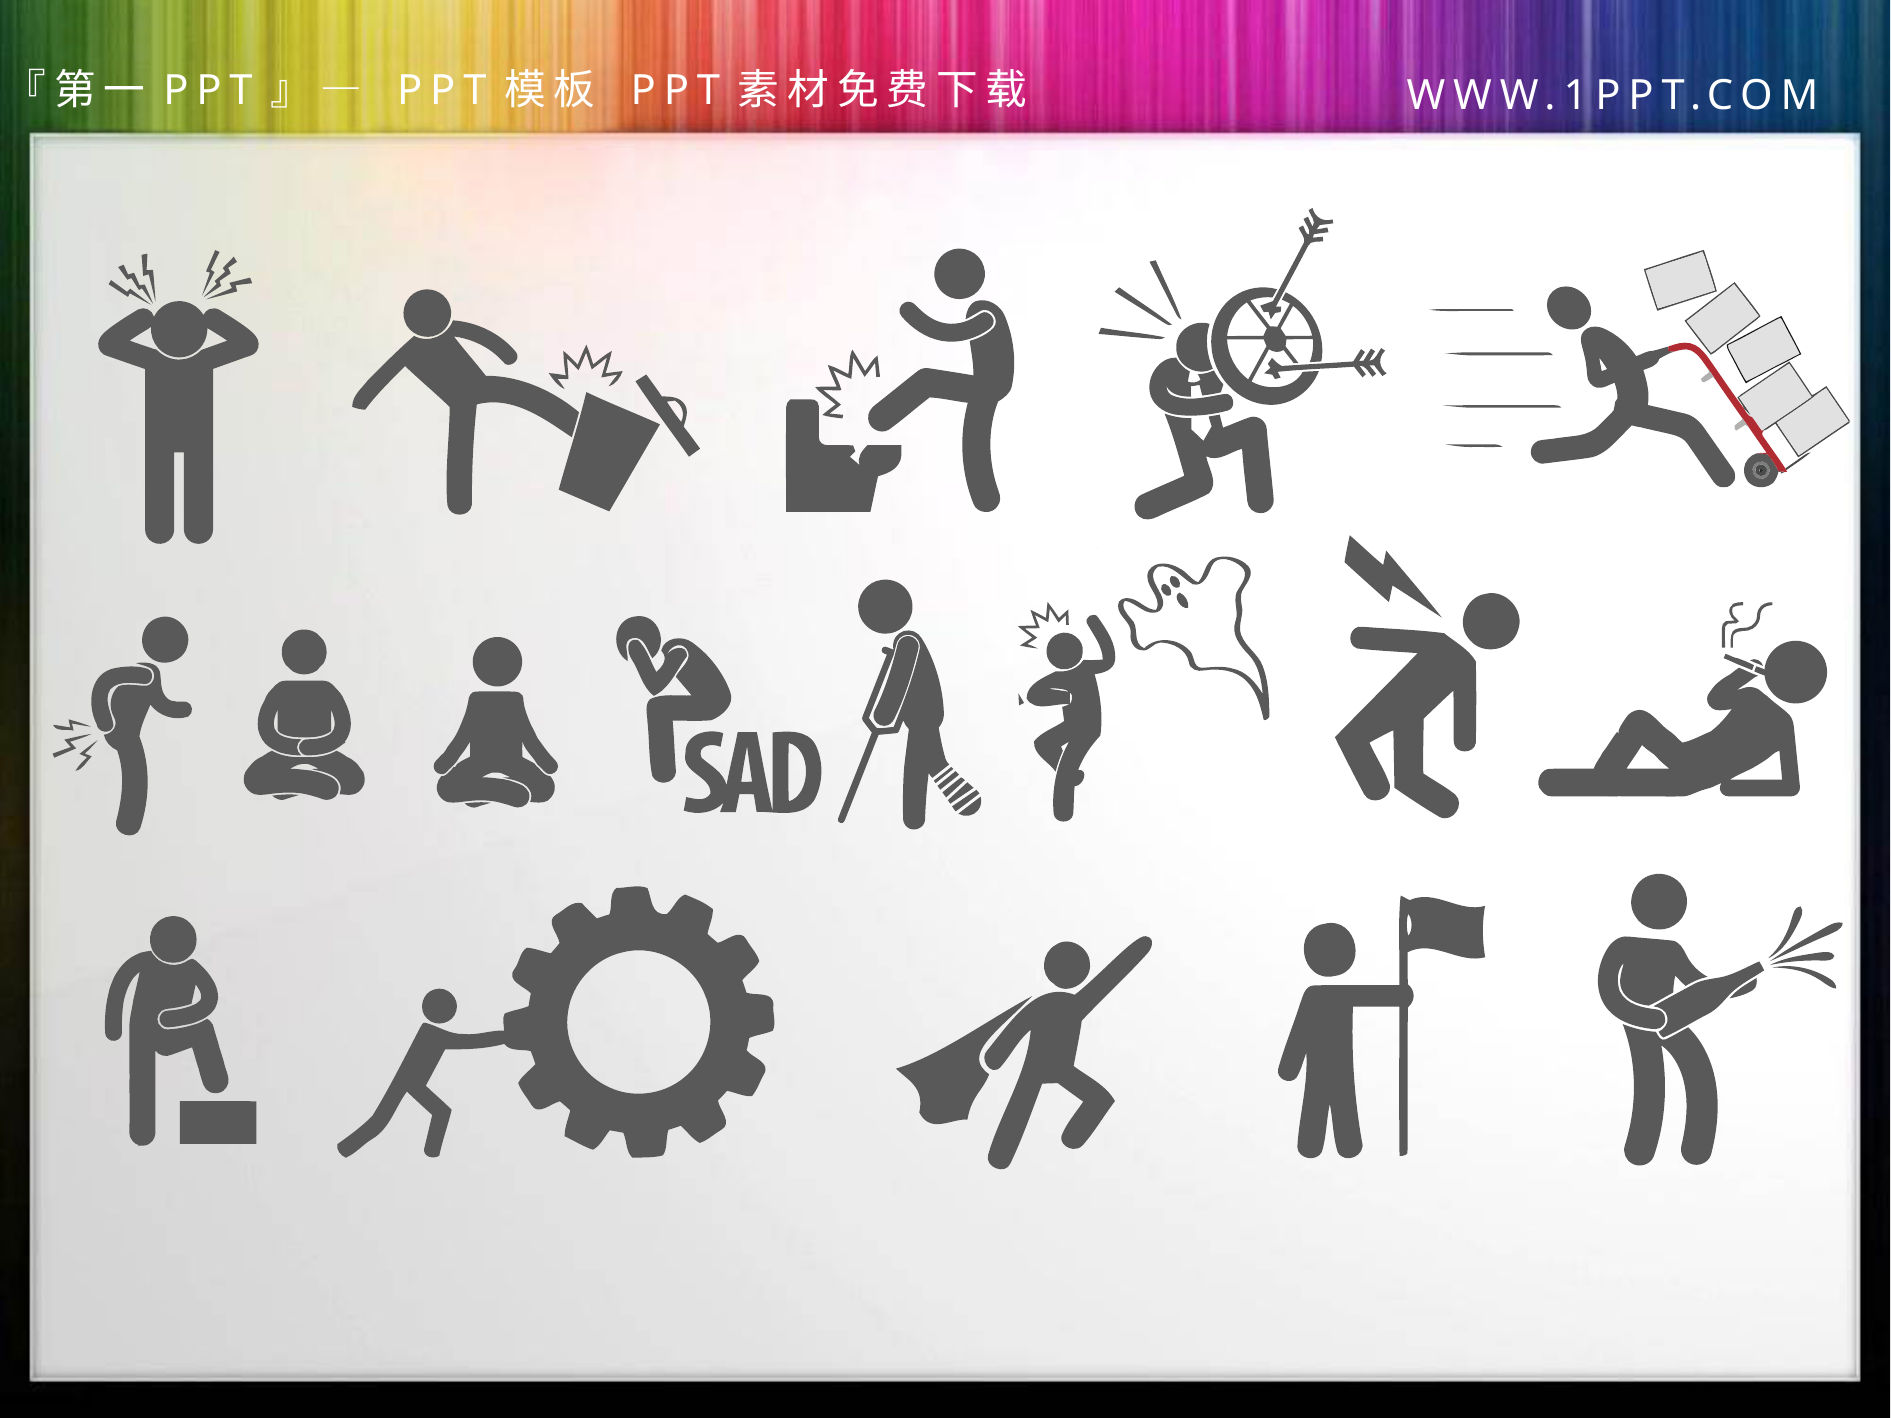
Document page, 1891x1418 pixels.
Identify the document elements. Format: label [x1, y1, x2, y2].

picture [0, 0, 1891, 1418]
text_box [52, 611, 195, 842]
text_box [1429, 249, 1852, 490]
text_box [96, 249, 261, 546]
text_box [785, 243, 1017, 515]
text_box [1098, 207, 1387, 522]
text_box [1017, 601, 1118, 825]
text_box [1275, 888, 1486, 1166]
text_box [331, 875, 777, 1160]
text_box [836, 578, 982, 833]
text_box [1535, 601, 1828, 798]
text_box [432, 636, 559, 809]
text_box [243, 627, 365, 801]
text_box [104, 915, 257, 1147]
text_box [1593, 871, 1843, 1168]
text_box [1334, 535, 1526, 824]
text_box [895, 935, 1153, 1170]
text_box [609, 612, 825, 820]
text_box [351, 285, 701, 519]
text_box [1097, 548, 1271, 721]
